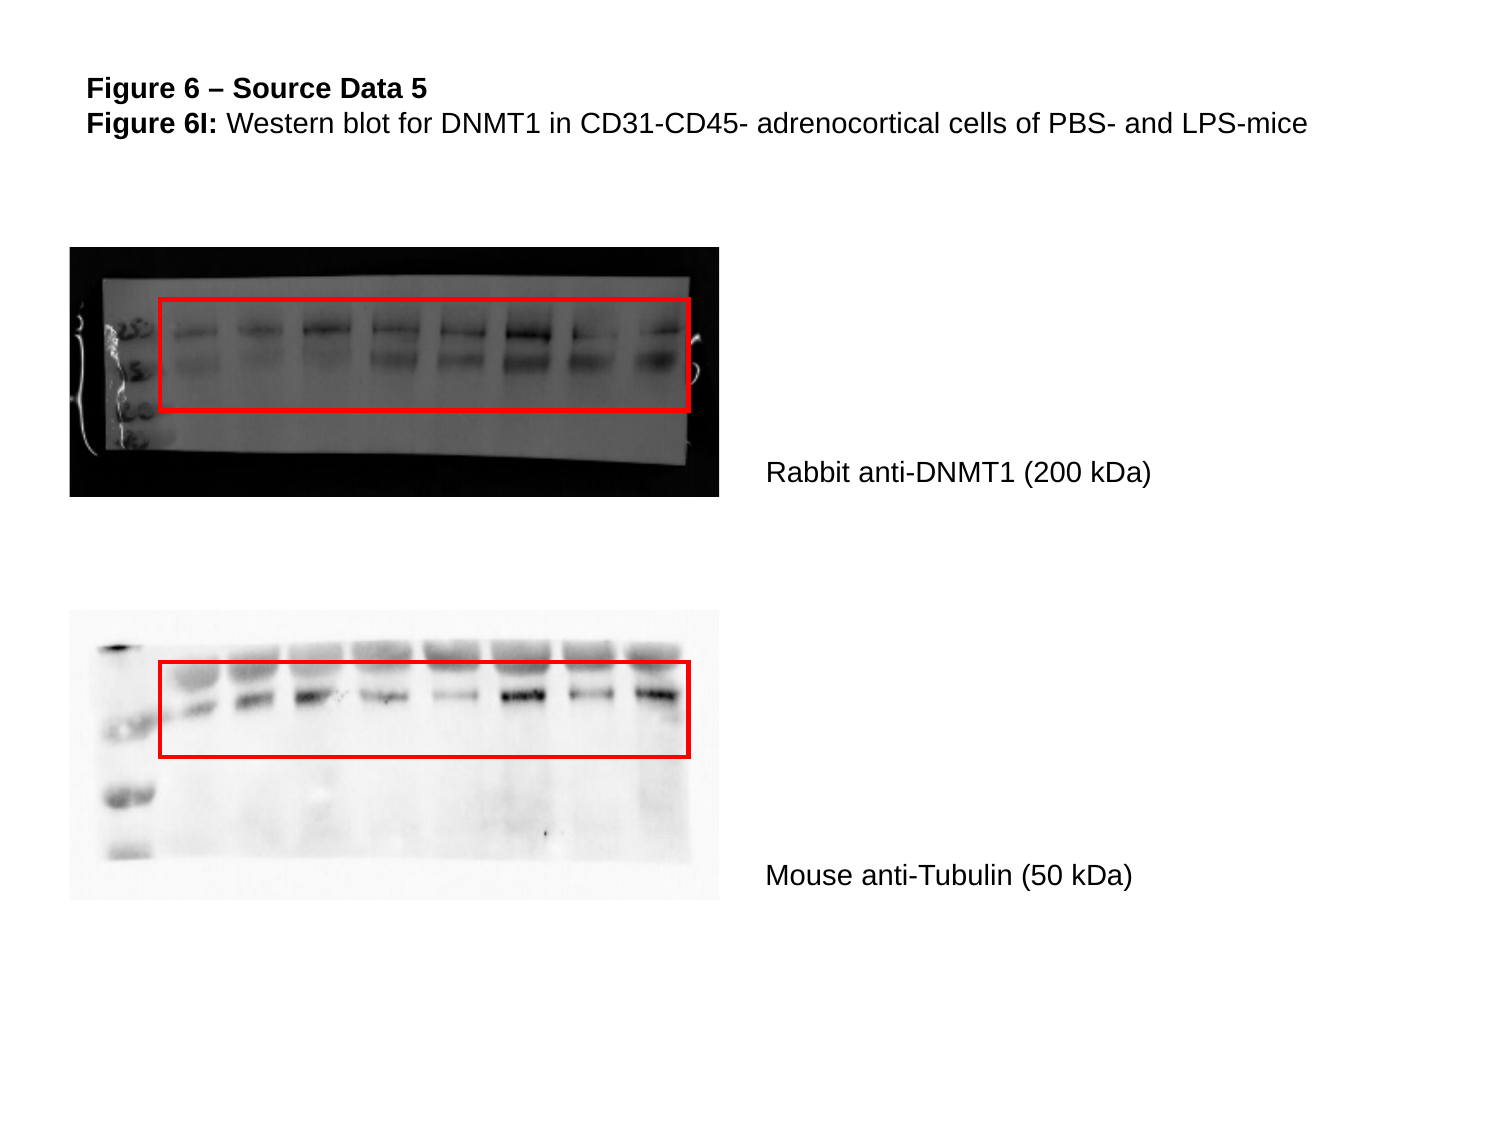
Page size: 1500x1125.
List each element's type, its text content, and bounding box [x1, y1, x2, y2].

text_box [69, 610, 720, 900]
text_box Rabbit anti-DNMT1 (200 kDa) [751, 445, 1168, 496]
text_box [69, 247, 720, 497]
text_box Figure 6 – Source Data 5 Figure 6I: Western blot for DNMT1 in CD31-CD45- adrenocortical cells of PBS- and LPS-mice [71, 62, 1325, 148]
text_box Mouse anti-Tubulin (50 kDa) [750, 848, 1149, 899]
